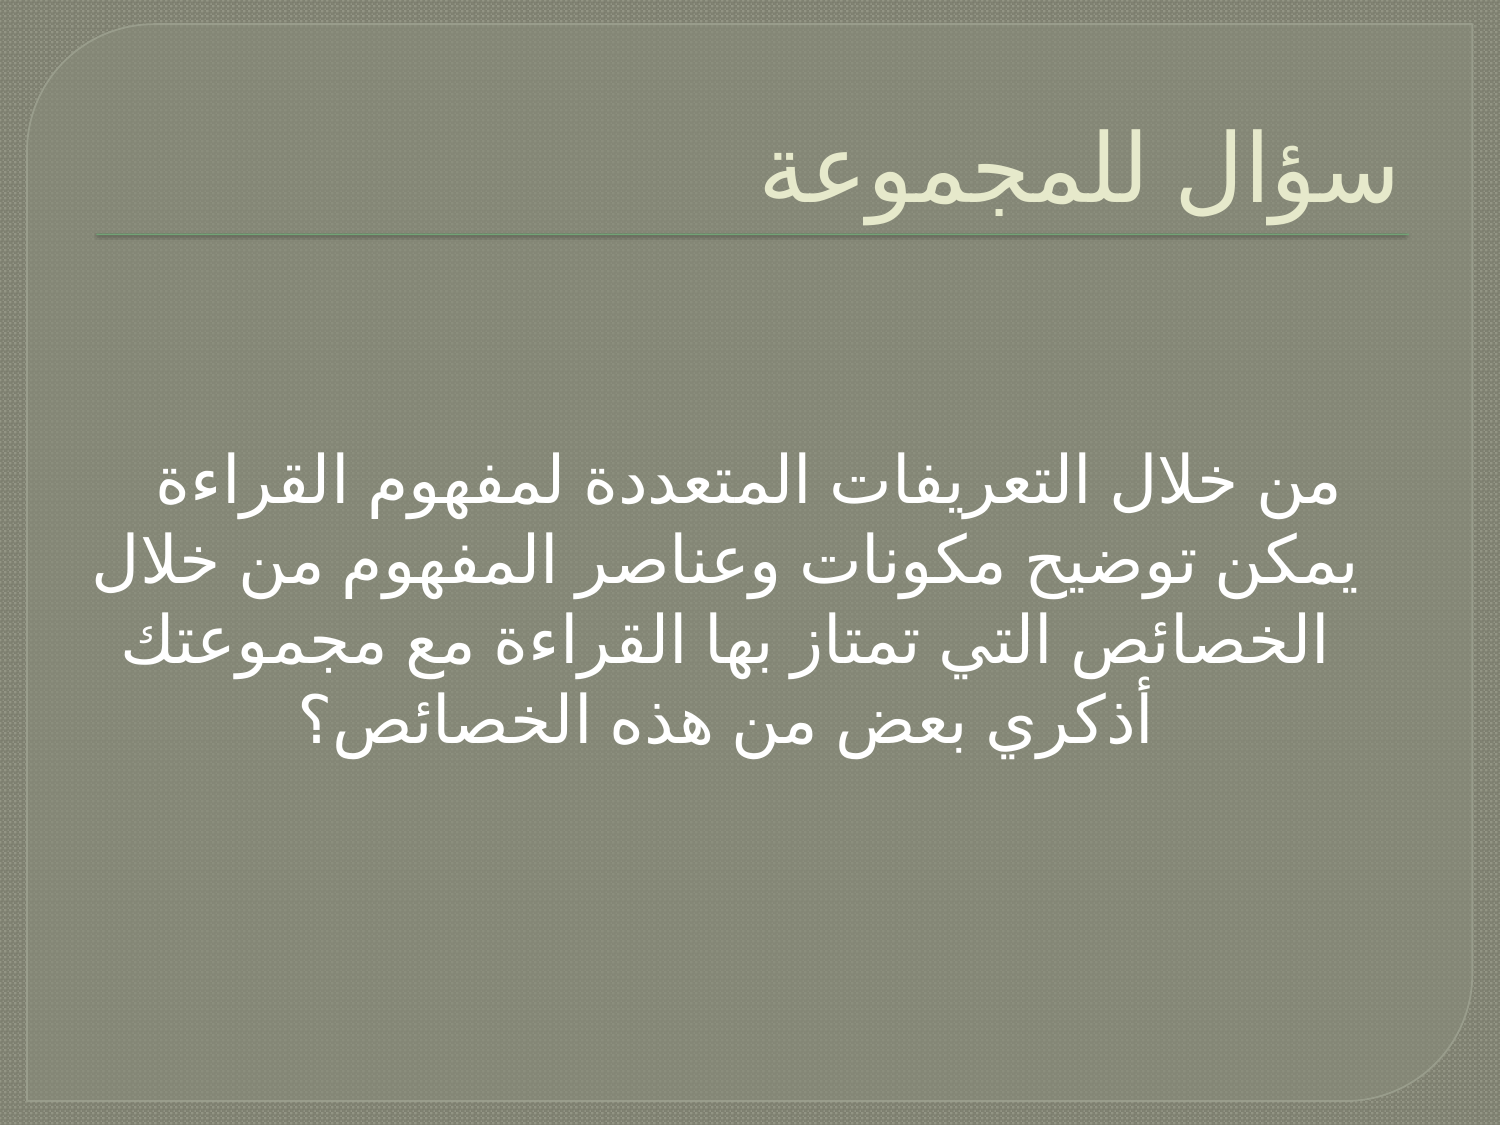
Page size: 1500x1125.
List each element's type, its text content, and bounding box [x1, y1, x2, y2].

title سؤال للمجموعة [75, 41, 1425, 230]
list من خلال التعريفات المتعددة لمفهوم القراءة يمكن توضيح مكونات وعناصر المفهوم من خلال الخصائص التي تمتاز بها القراءة مع مجموعتك أذكري بعض من هذه الخصائص؟ [75, 270, 1425, 1013]
